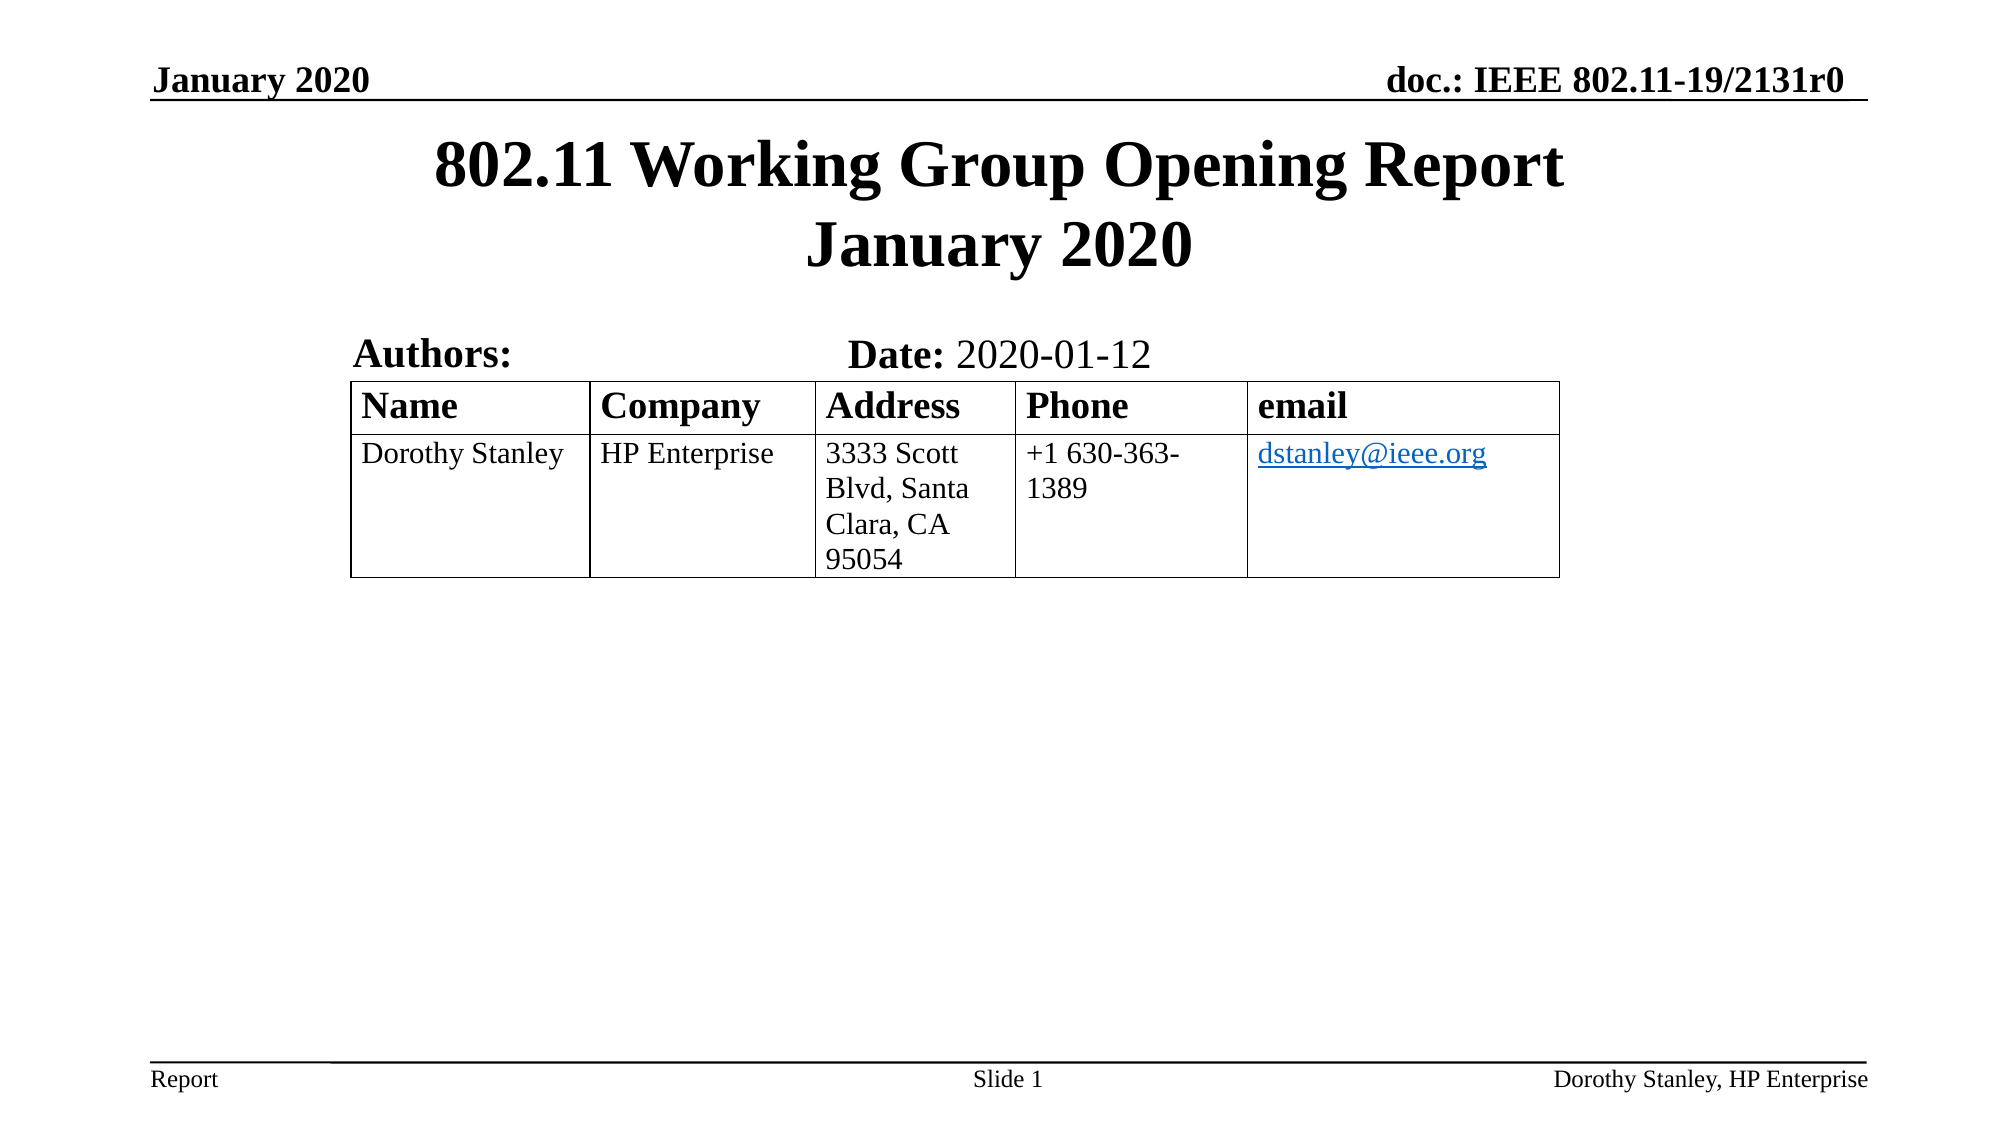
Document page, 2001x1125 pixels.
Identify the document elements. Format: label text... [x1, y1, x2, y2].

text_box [336, 381, 1593, 803]
title 802.11 Working Group Opening Report January 2020 [150, 112, 1850, 288]
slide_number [152, 54, 406, 101]
footer Dorothy Stanley, HP Enterprise [1512, 1061, 1869, 1093]
list Date: 2020-01-12 [150, 324, 1850, 1000]
text_box Authors: [337, 318, 575, 379]
slide_number Slide 1 [964, 1061, 1053, 1093]
